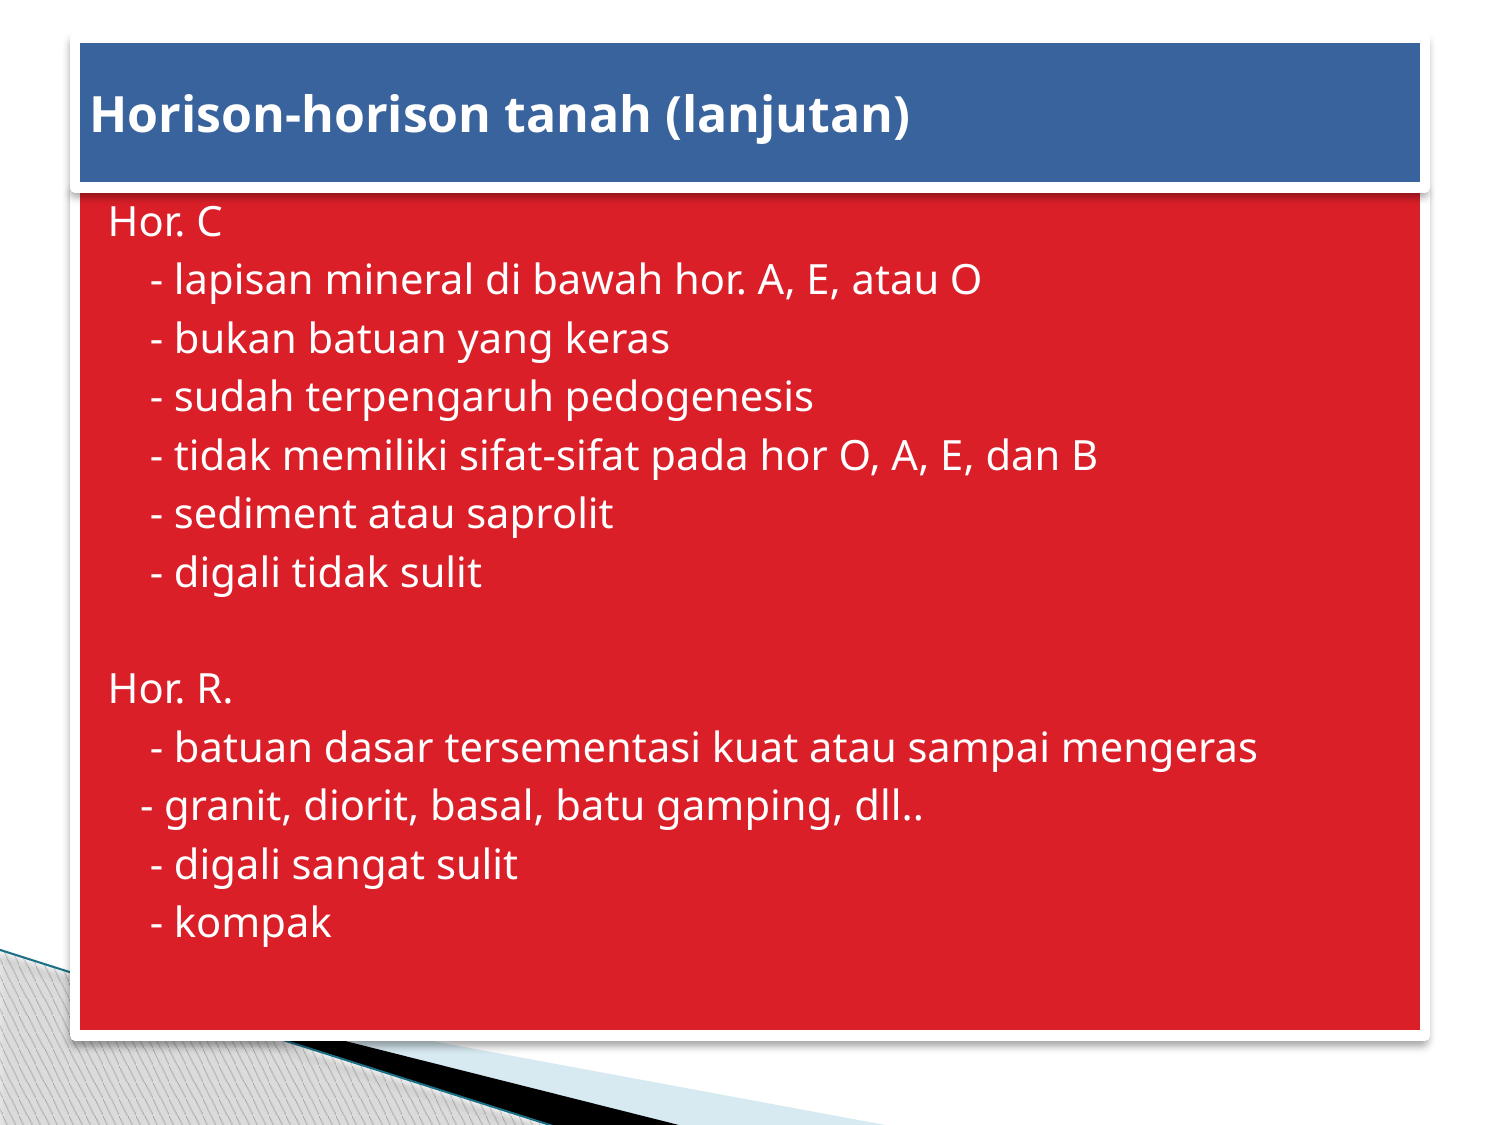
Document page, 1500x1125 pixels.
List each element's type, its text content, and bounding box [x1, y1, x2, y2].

list Hor. C - lapisan mineral di bawah hor. A, E, atau O - bukan batuan yang keras - sudah terpengaruh pedogenesis - tidak memiliki sifat-sifat pada hor O, A, E, dan B - sediment atau saprolit - digali tidak sulit Hor. R. - batuan dasar tersementasi kuat atau sampai mengeras - granit, diorit, basal, batu gamping, dll.. - digali sangat sulit - kompak [70, 200, 1430, 1041]
title Horison-horison tanah (lanjutan) [70, 32, 1430, 193]
